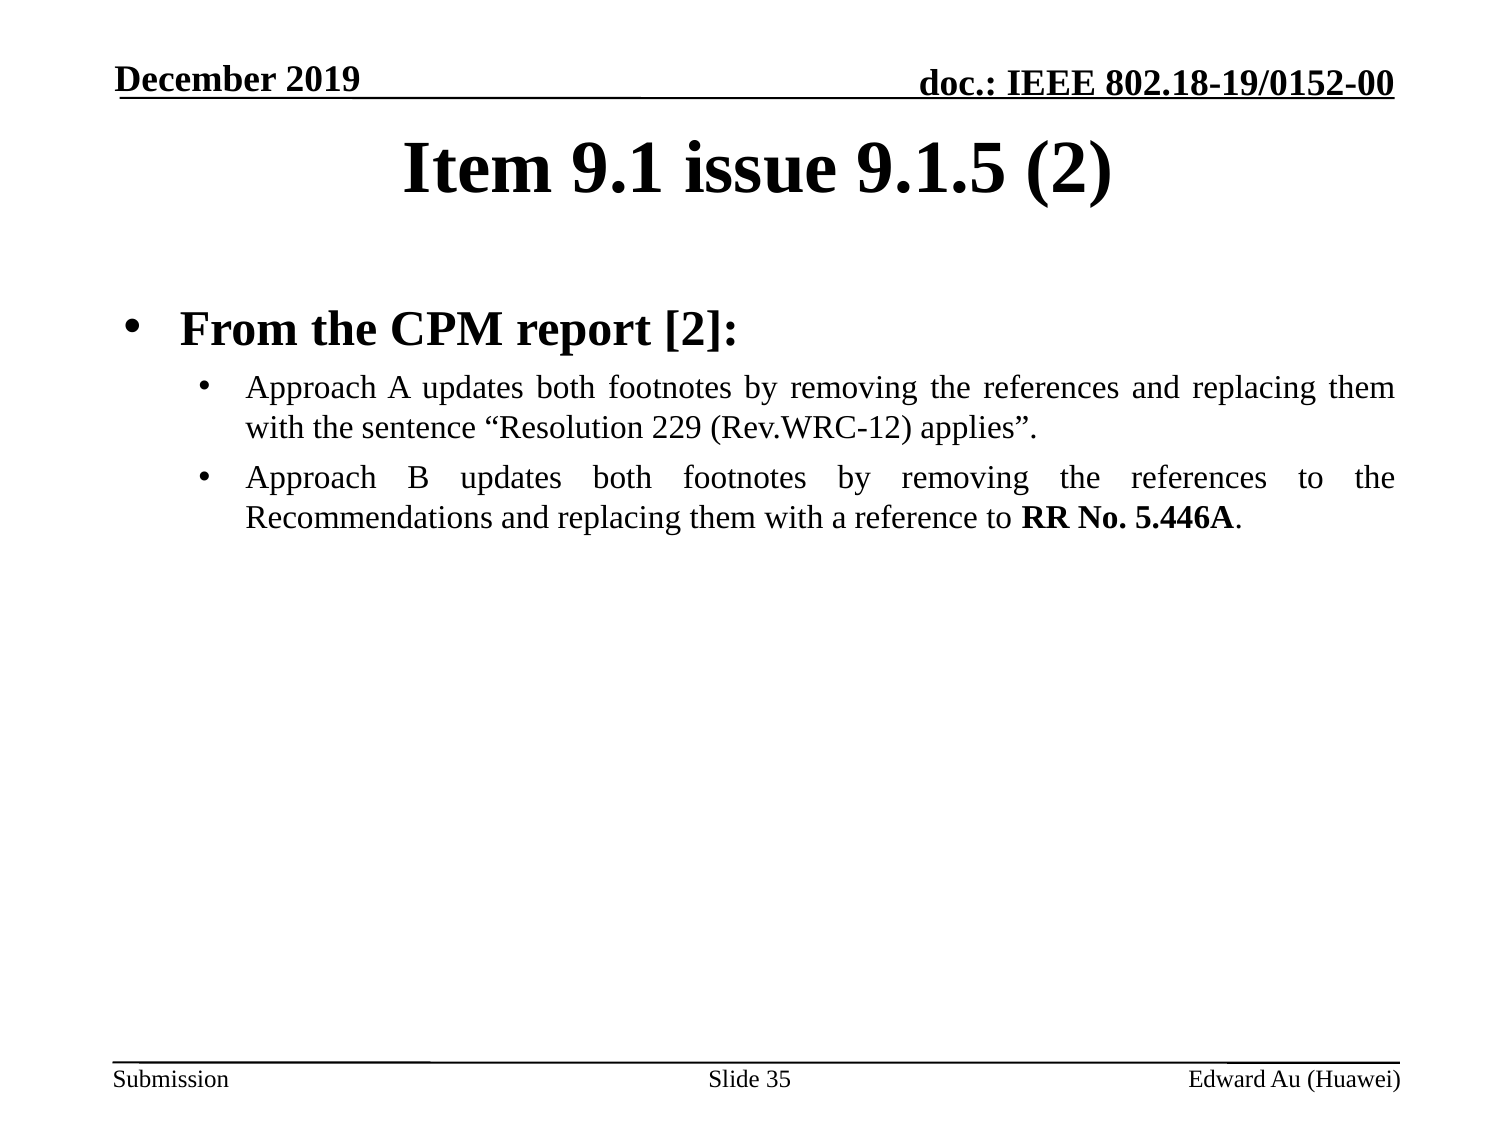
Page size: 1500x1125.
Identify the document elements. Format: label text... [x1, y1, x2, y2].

footer Edward Au (Huawei) [902, 1061, 1402, 1093]
list From the CPM report [2]: Approach A updates both footnotes by removing the references and replacing them with the sentence “Resolution 229 (Rev.WRC-12) applies”. Approach B updates both footnotes by removing the references to the Recommendations and replacing them with a reference to RR No. 5.446A. [108, 287, 1413, 951]
title Item 9.1 issue 9.1.5 (2) [120, 99, 1396, 226]
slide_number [114, 54, 493, 100]
slide_number Slide 35 [699, 1061, 800, 1123]
